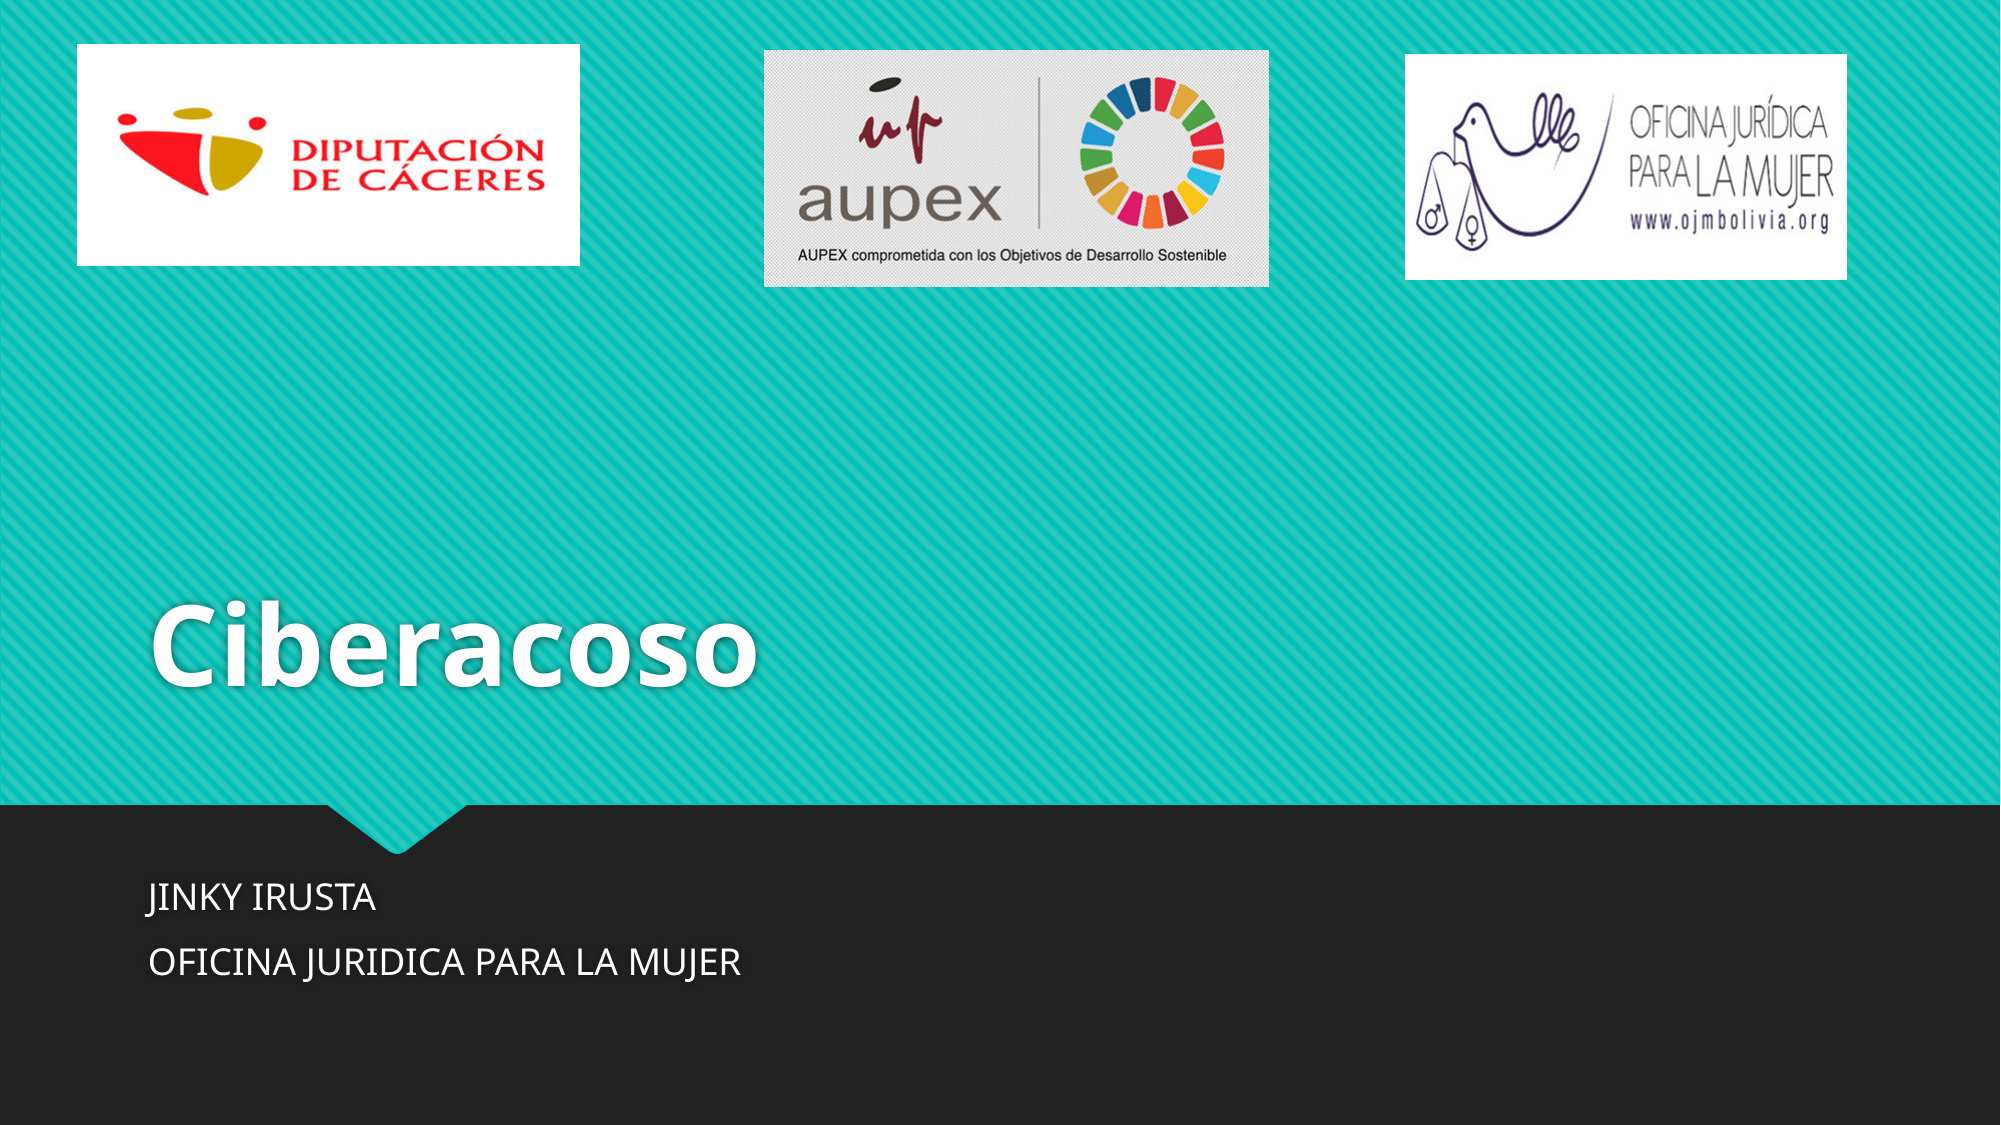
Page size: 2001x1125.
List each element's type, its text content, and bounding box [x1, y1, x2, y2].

picture [764, 50, 1269, 288]
subtitle JINKY IRUSTA OFICINA JURIDICA PARA LA MUJER [132, 866, 1868, 990]
title Ciberacoso [132, 229, 1868, 717]
picture [1405, 53, 1847, 281]
picture [77, 43, 580, 266]
